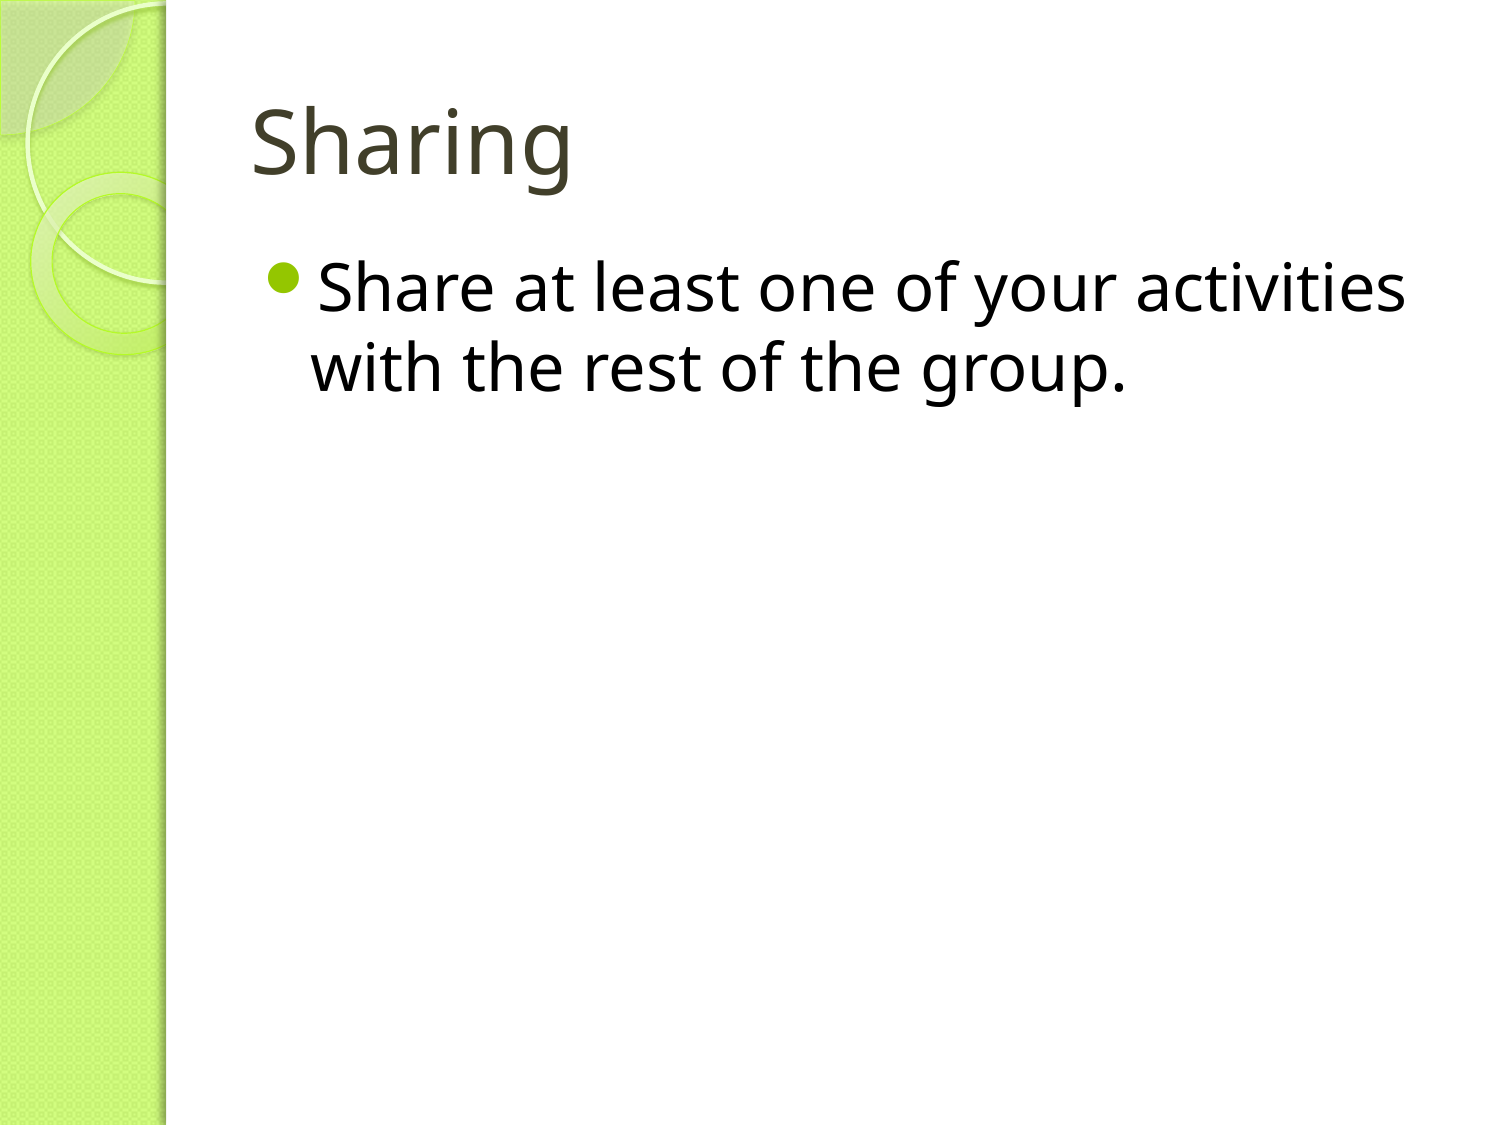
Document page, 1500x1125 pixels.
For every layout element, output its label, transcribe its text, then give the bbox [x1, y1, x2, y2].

list Share at least one of your activities with the rest of the group. [235, 237, 1466, 1025]
title Sharing [235, 45, 1466, 233]
